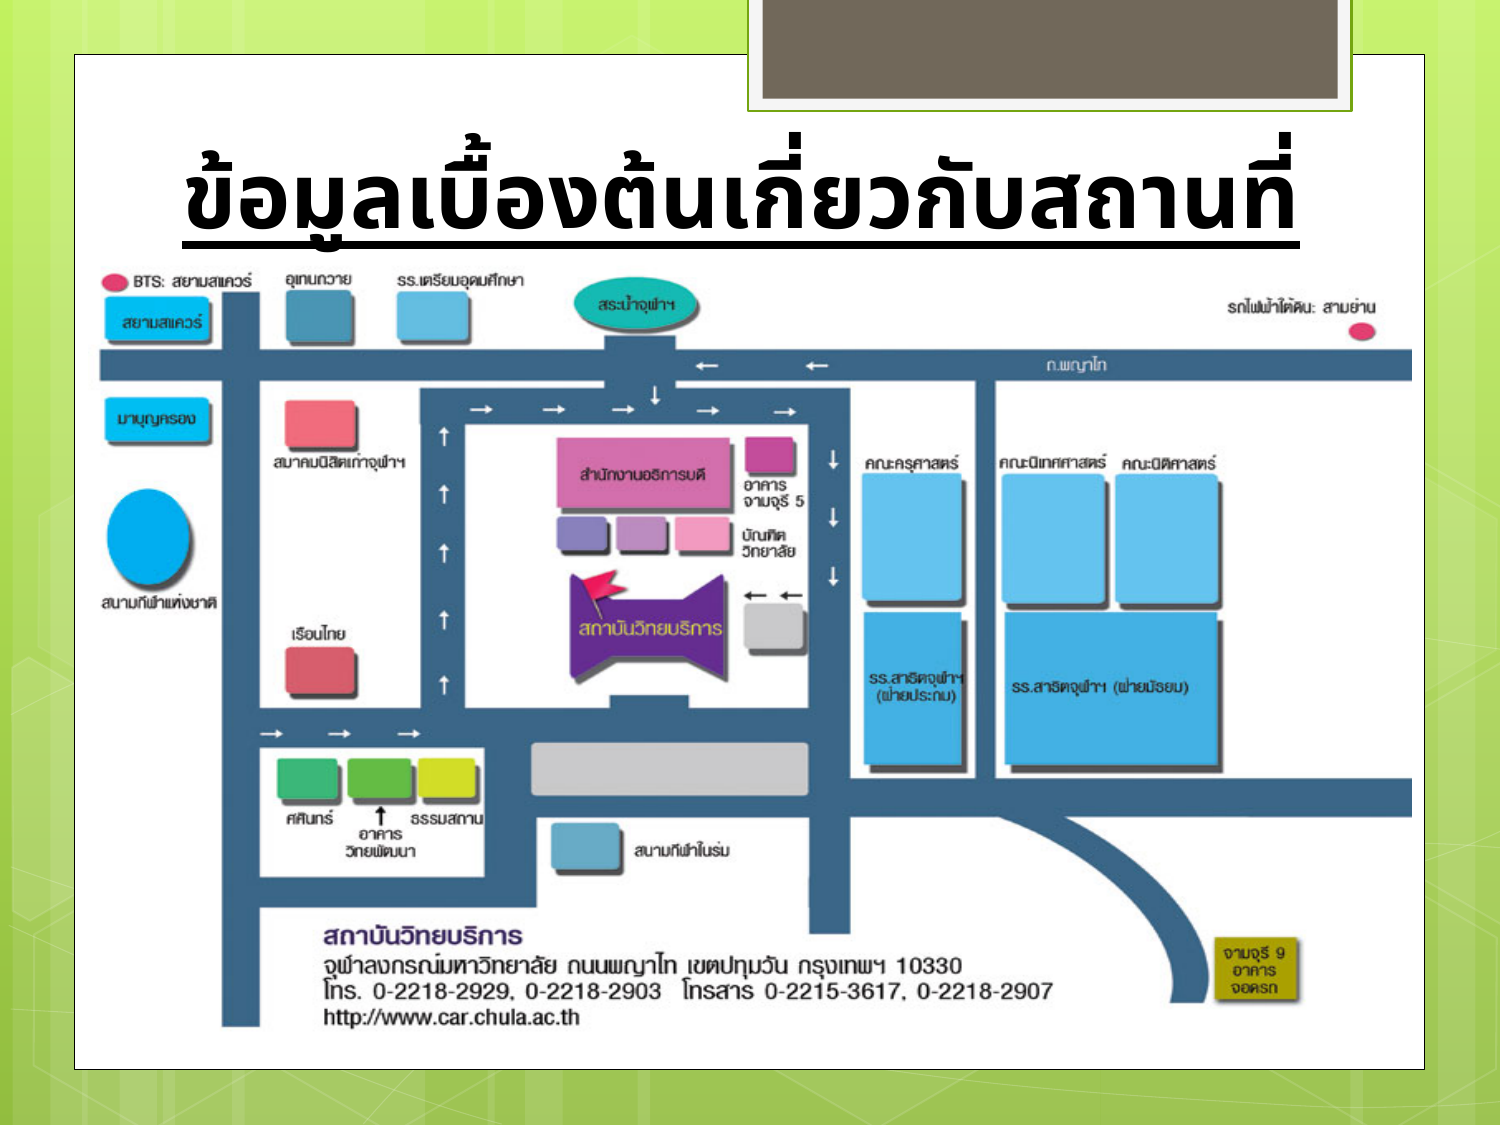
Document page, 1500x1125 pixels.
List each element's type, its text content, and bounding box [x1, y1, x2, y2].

picture [88, 255, 1412, 1047]
text_box ข้อมูลเบื้องต้นเกี่ยวกับสถานที่ฝึกงาน [91, 129, 1391, 254]
